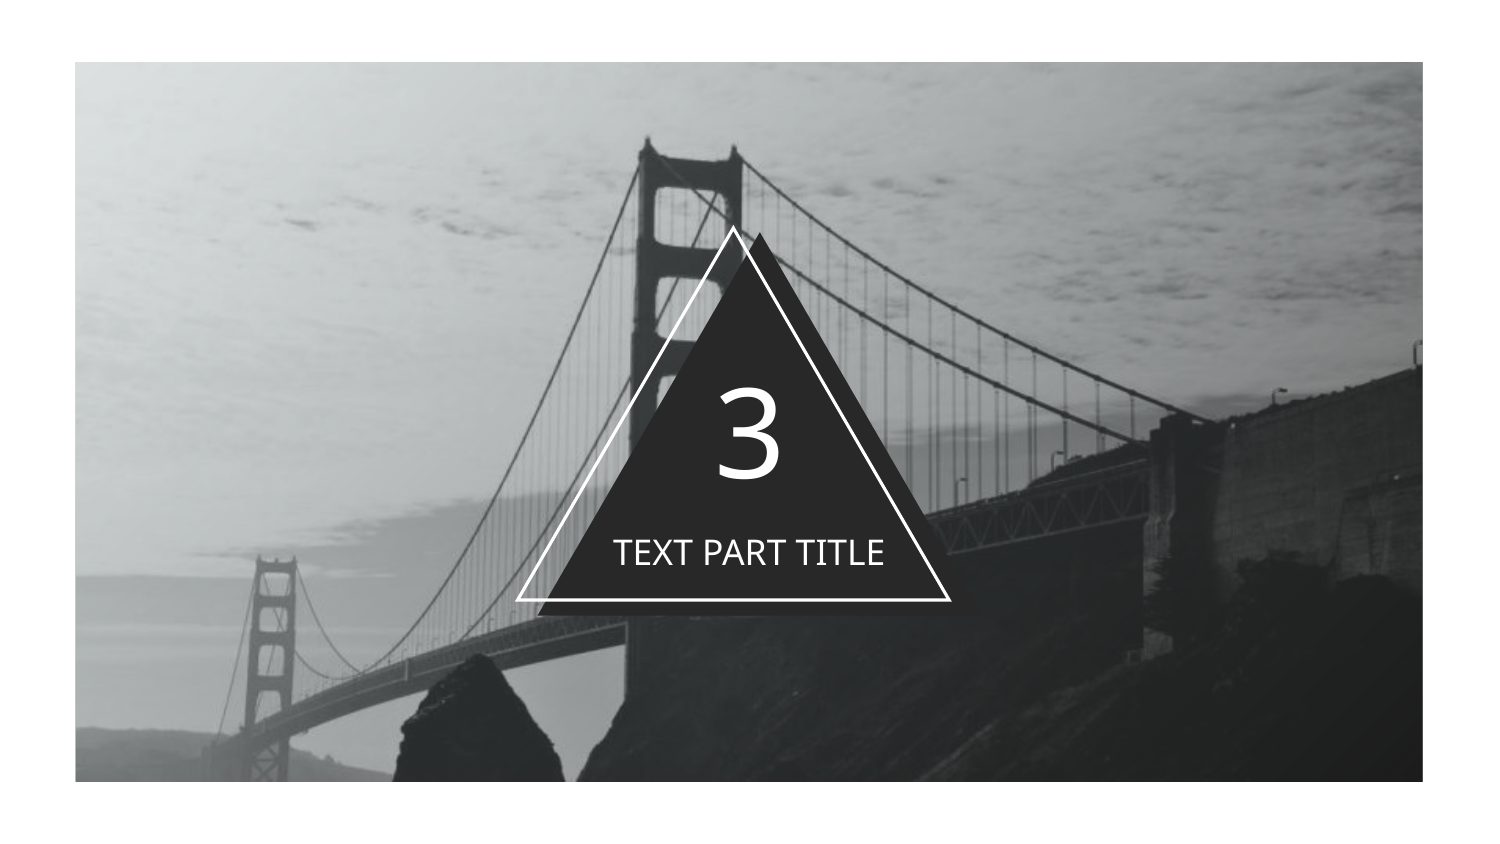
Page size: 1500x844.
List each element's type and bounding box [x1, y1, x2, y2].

picture [75, 62, 1423, 782]
text_box [517, 227, 983, 616]
